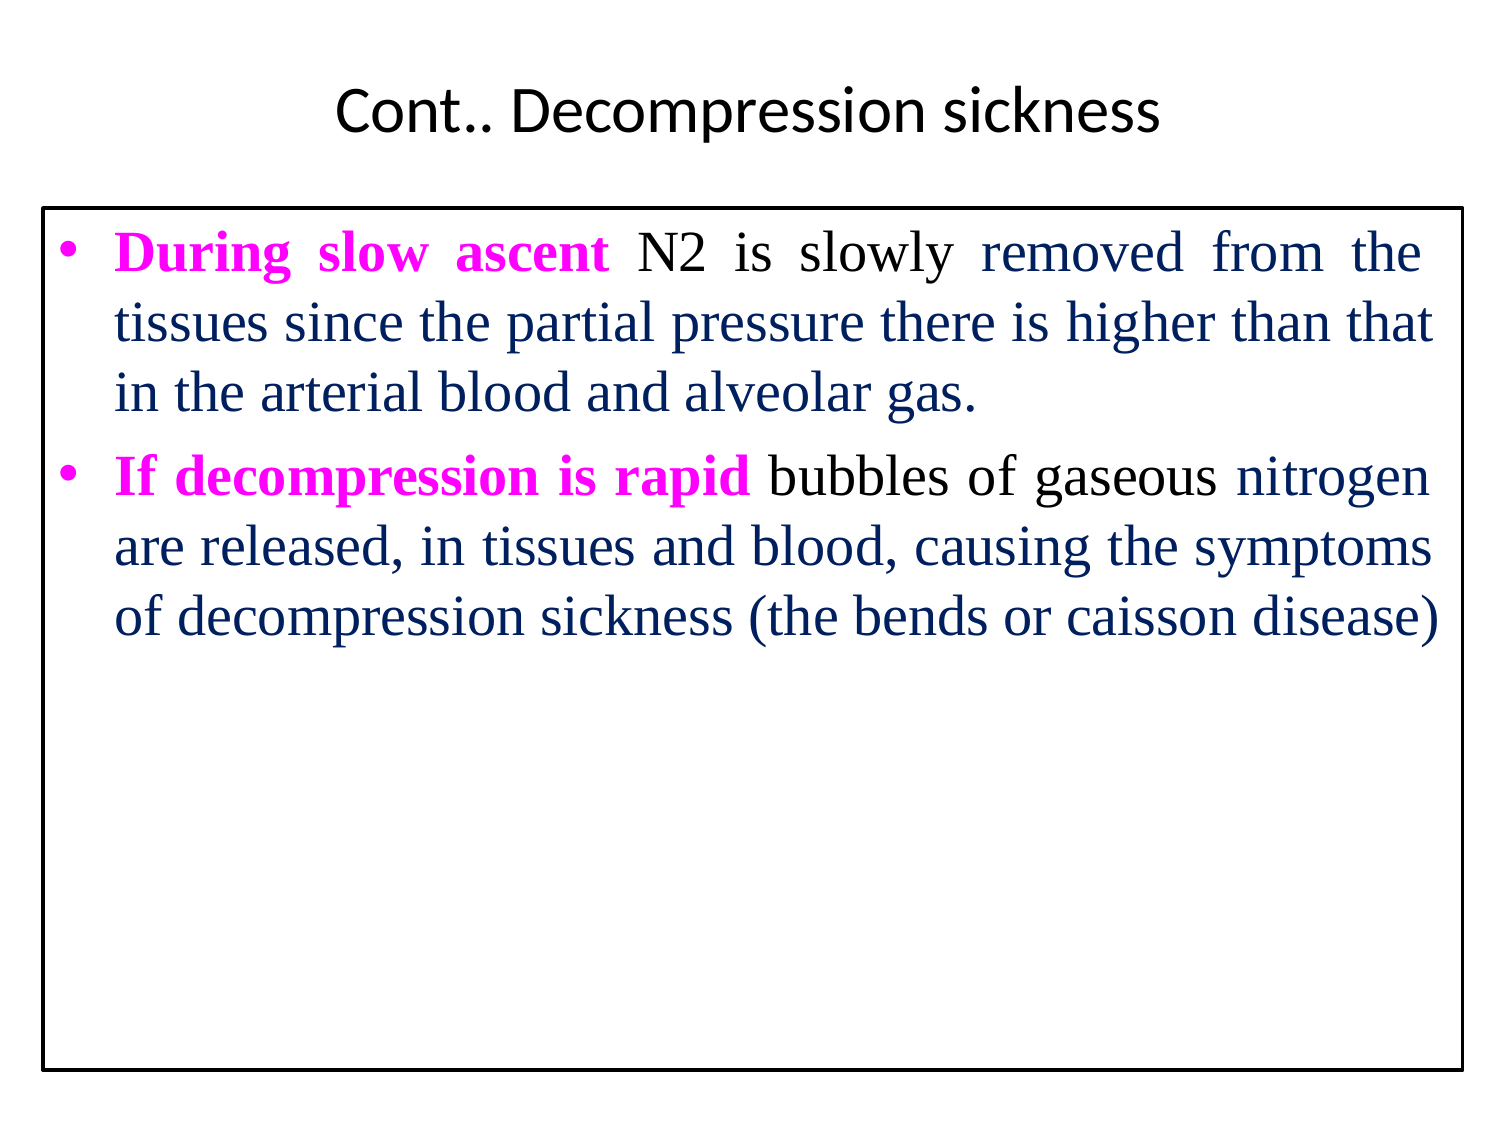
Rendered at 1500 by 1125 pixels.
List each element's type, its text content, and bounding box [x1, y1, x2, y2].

text_box During slow ascent N2 is slowly removed from the tissues since the partial pressure there is higher than that in the arterial blood and alveolar gas. If decompression is rapid bubbles of gaseous nitrogen are released, in tissues and blood, causing the symptoms of decompression sickness (the bends or caisson disease) [56, 213, 1450, 648]
title Cont.. Decompression sickness [168, 53, 1332, 208]
text_box [43, 208, 1463, 1071]
